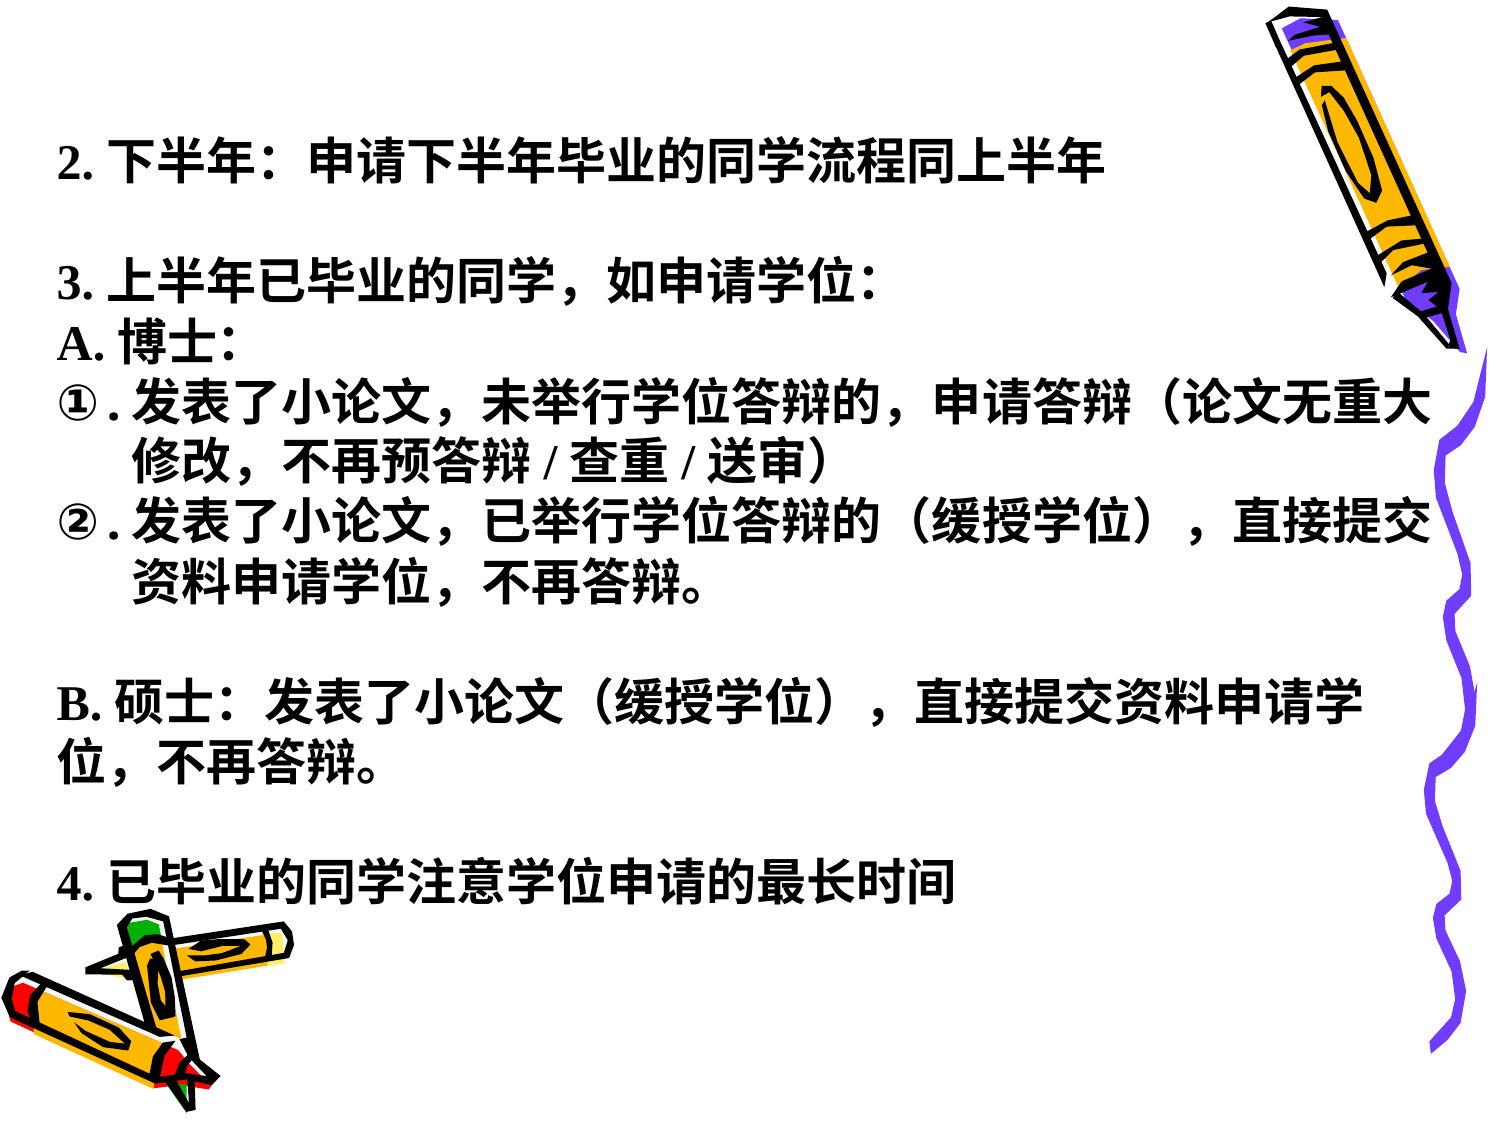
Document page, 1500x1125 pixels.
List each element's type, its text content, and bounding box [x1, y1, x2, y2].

text_box 2.下半年：申请下半年毕业的同学流程同上半年 3.上半年已毕业的同学，如申请学位： A.博士： 发表了小论文，未举行学位答辩的，申请答辩（论文无重大修改，不再预答辩/查重/送审） 发表了小论文，已举行学位答辩的（缓授学位），直接提交资料申请学位，不再答辩。 B.硕士：发表了小论文（缓授学位），直接提交资料申请学位，不再答辩。 4.已毕业的同学注意学位申请的最长时间 [41, 122, 1459, 995]
